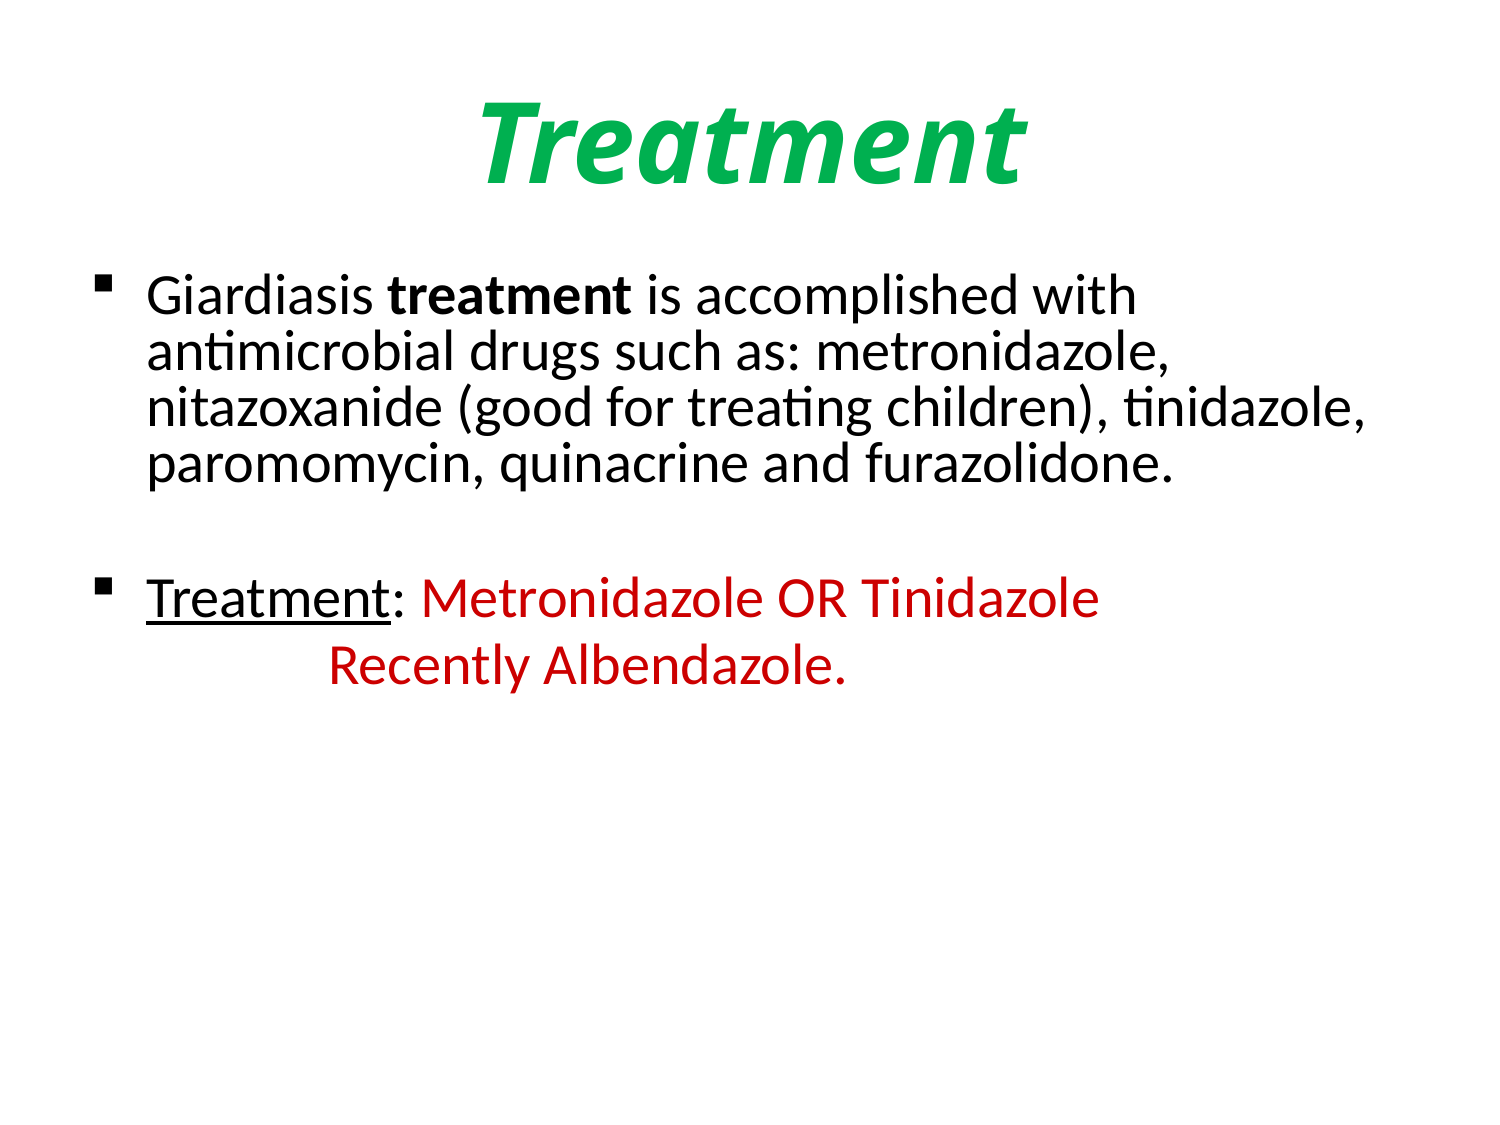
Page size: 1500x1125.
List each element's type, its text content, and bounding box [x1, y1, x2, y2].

title Treatment [75, 45, 1425, 233]
list Giardiasis treatment is accomplished with antimicrobial drugs such as: metronidazole, nitazoxanide (good for treating children), tinidazole, paromomycin, quinacrine and furazolidone. Treatment: Metronidazole OR Tinidazole Recently Albendazole. [75, 262, 1425, 1005]
